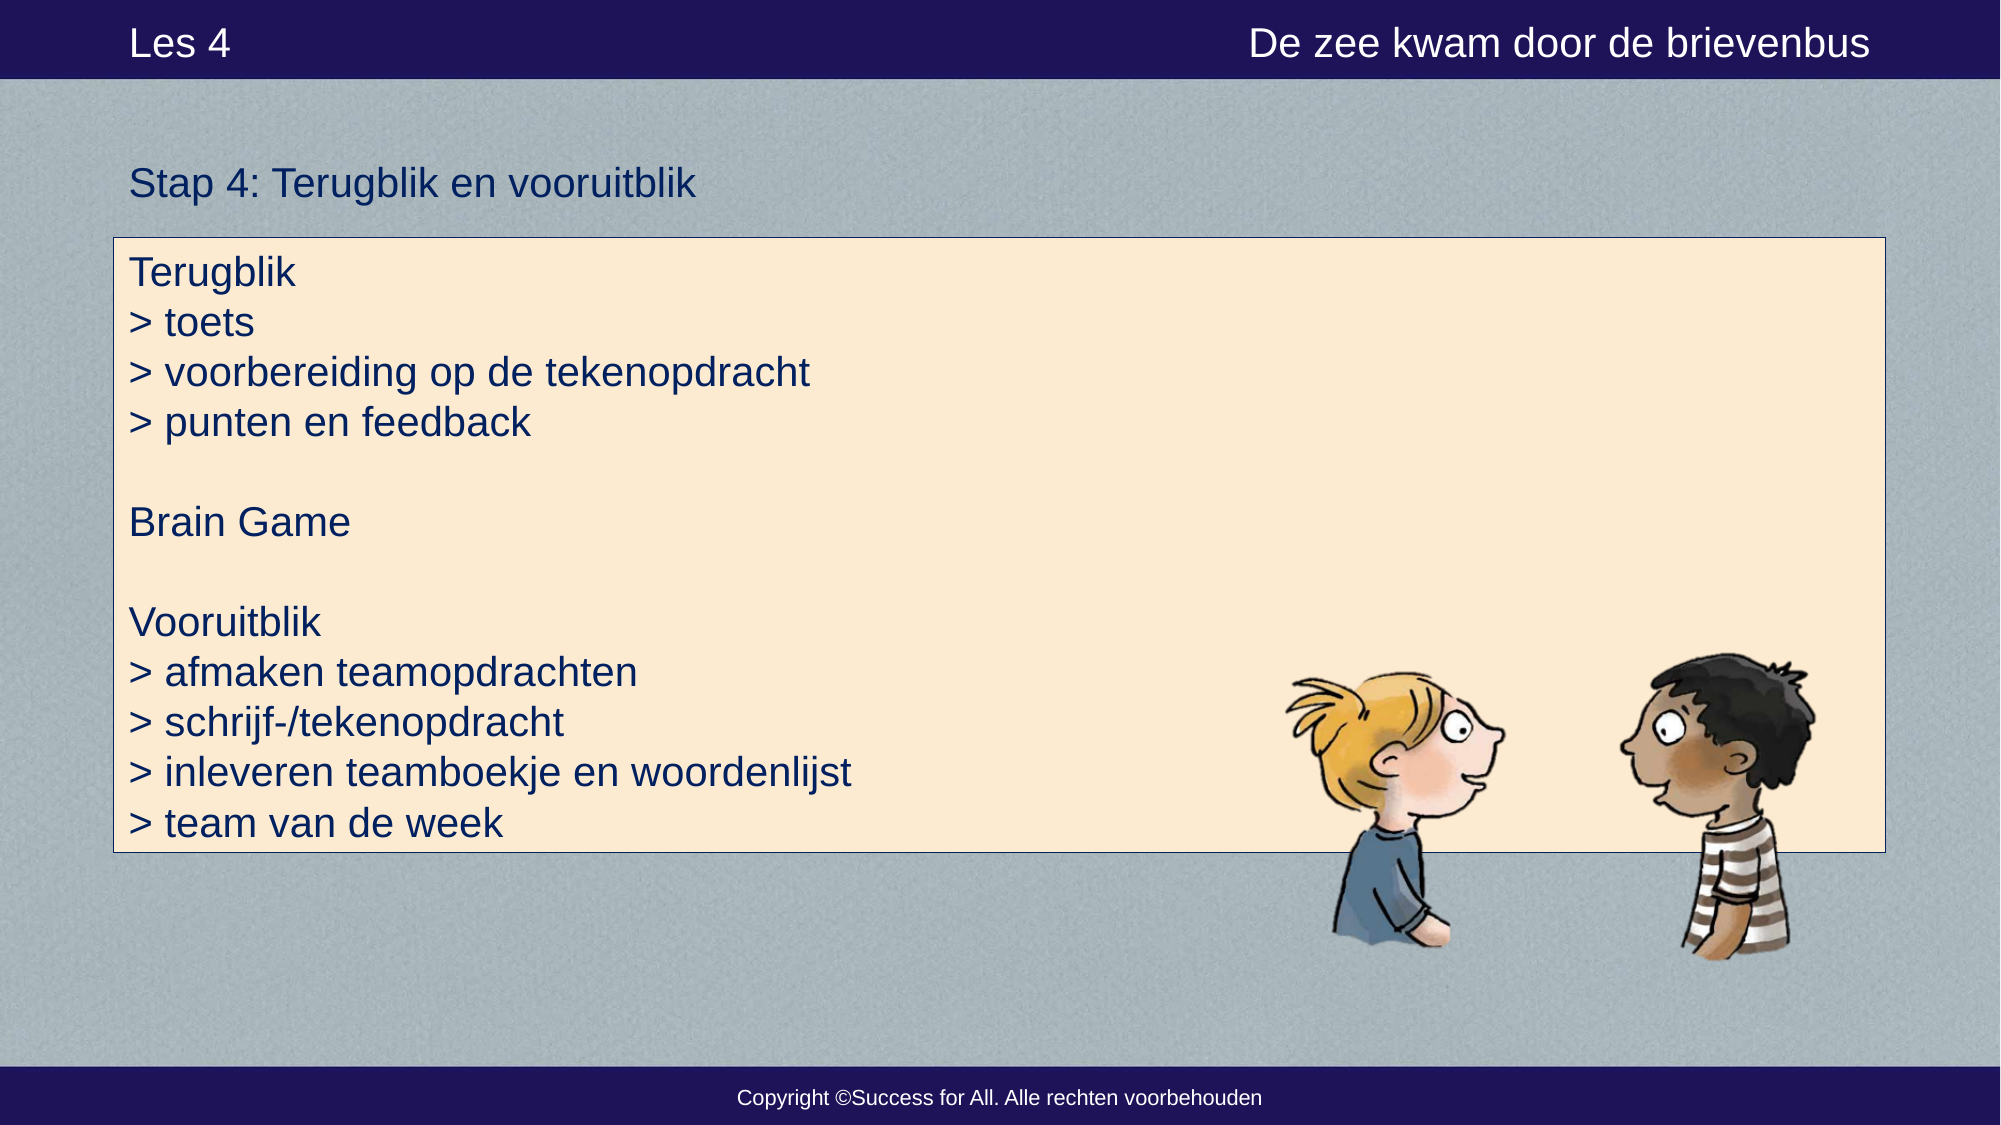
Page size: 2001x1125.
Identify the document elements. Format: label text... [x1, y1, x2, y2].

text_box Stap 4: Terugblik en vooruitblik [113, 148, 1635, 214]
text_box Les 4 [114, 8, 354, 73]
text_box De zee kwam door de brievenbus [999, 8, 1886, 73]
picture [0, 0, 2001, 1125]
text_box Copyright ©Success for All. Alle rechten voorbehouden [0, 1076, 2000, 1125]
text_box Terugblik > toets > voorbereiding op de tekenopdracht > punten en feedback Brain Game Vooruitblik > afmaken teamopdrachten > schrijf-/tekenopdracht > inleveren teamboekje en woordenlijst > team van de week [113, 237, 1886, 853]
